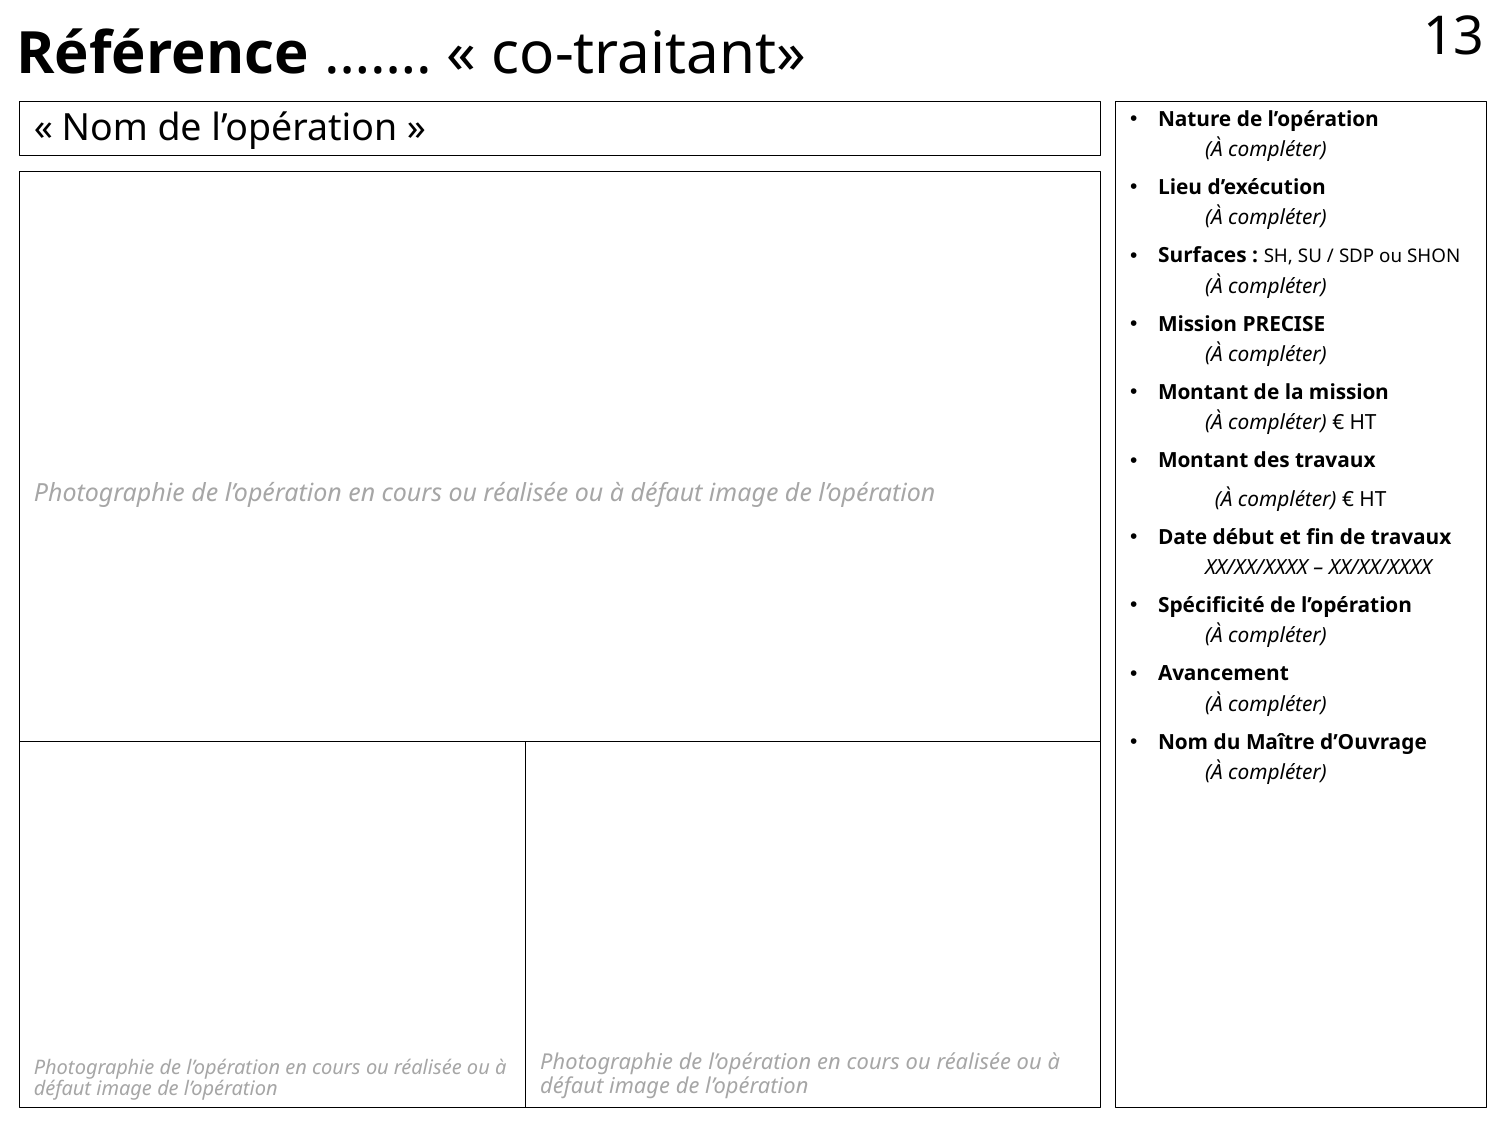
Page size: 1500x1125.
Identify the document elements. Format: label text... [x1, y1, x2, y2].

text_box Référence ……. « co-traitant» [0, 0, 938, 106]
list 13 [1407, 1, 1500, 81]
list Photographie de l’opération en cours ou réalisée ou à défaut image de l’opération [18, 171, 1101, 741]
text_box Photographie de l’opération en cours ou réalisée ou à défaut image de l’opération [525, 741, 1101, 1108]
list Nature de l’opération (À compléter) Lieu d’exécution (À compléter) Surfaces : SH, SU / SDP ou SHON (À compléter) Mission PRECISE (À compléter) Montant de la mission (À compléter) € HT Montant des travaux (À compléter) € HT Date début et fin de travaux XX/XX/XXXX – XX/XX/XXXX Spécificité de l’opération (À compléter) Avancement (À compléter) Nom du Maître d’Ouvrage (À compléter) [1115, 100, 1486, 1108]
text_box Photographie de l’opération en cours ou réalisée ou à défaut image de l’opération [18, 741, 525, 1108]
list « Nom de l’opération » [18, 100, 1101, 156]
